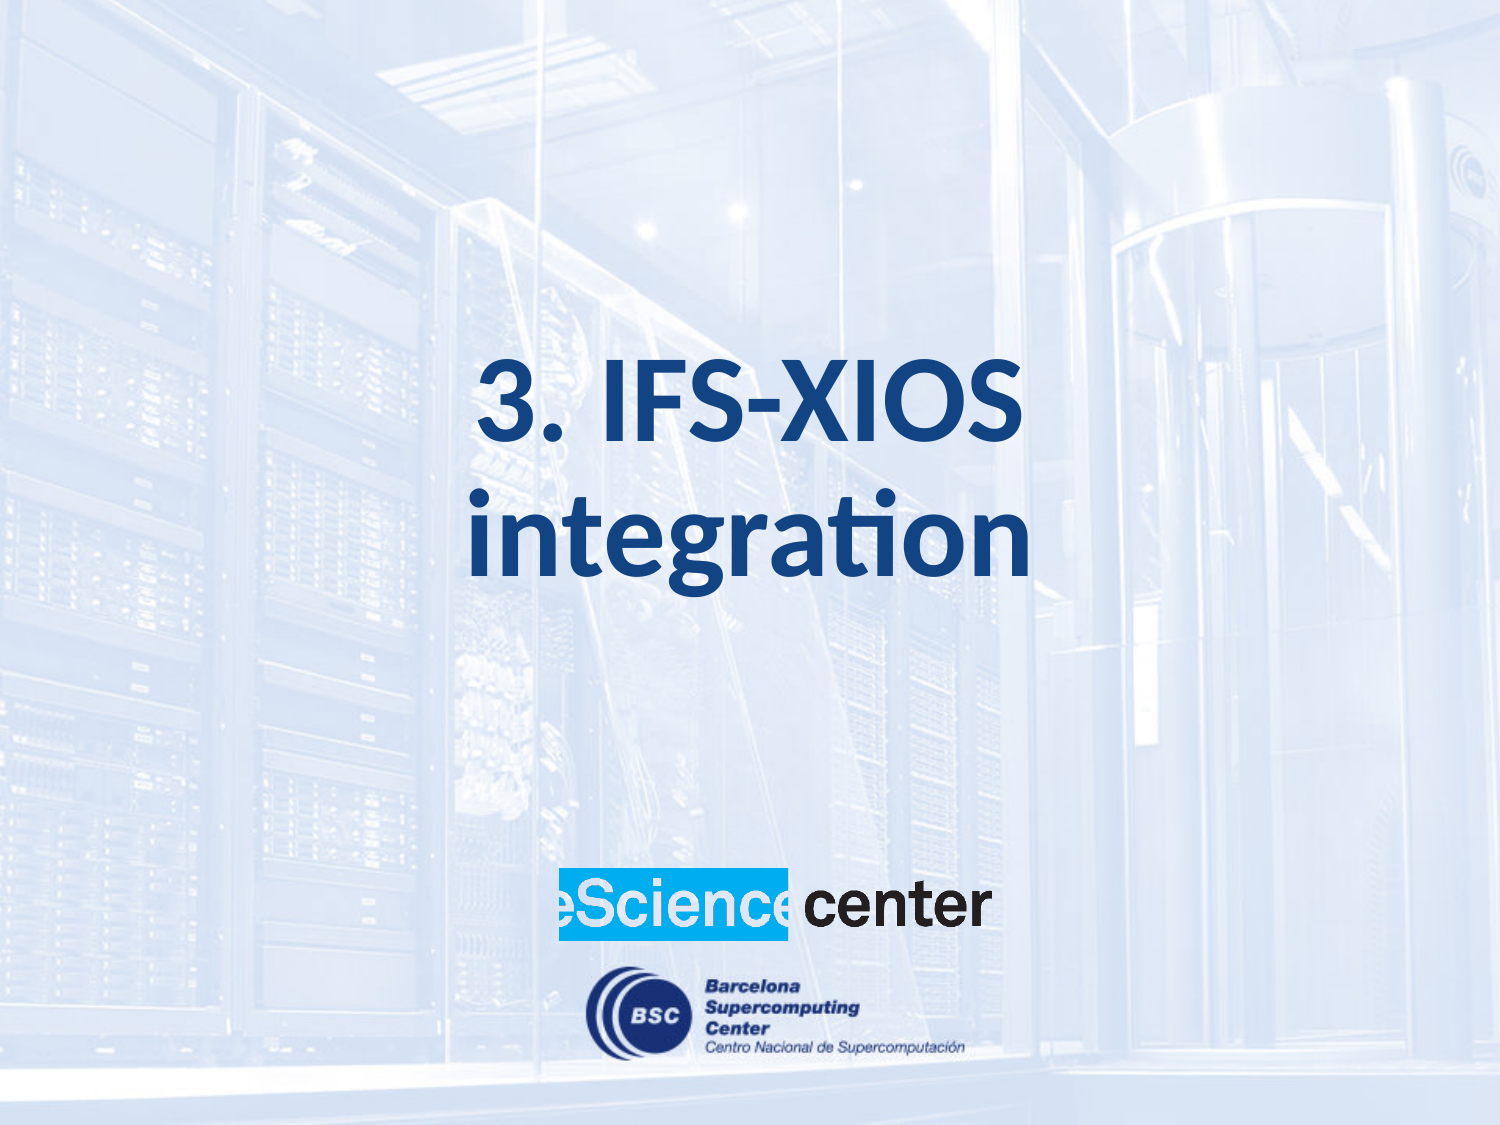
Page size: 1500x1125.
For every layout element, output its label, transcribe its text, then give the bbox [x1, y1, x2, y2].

title 3. IFS-XIOS integration [188, 143, 1311, 794]
picture [0, 0, 1500, 1125]
